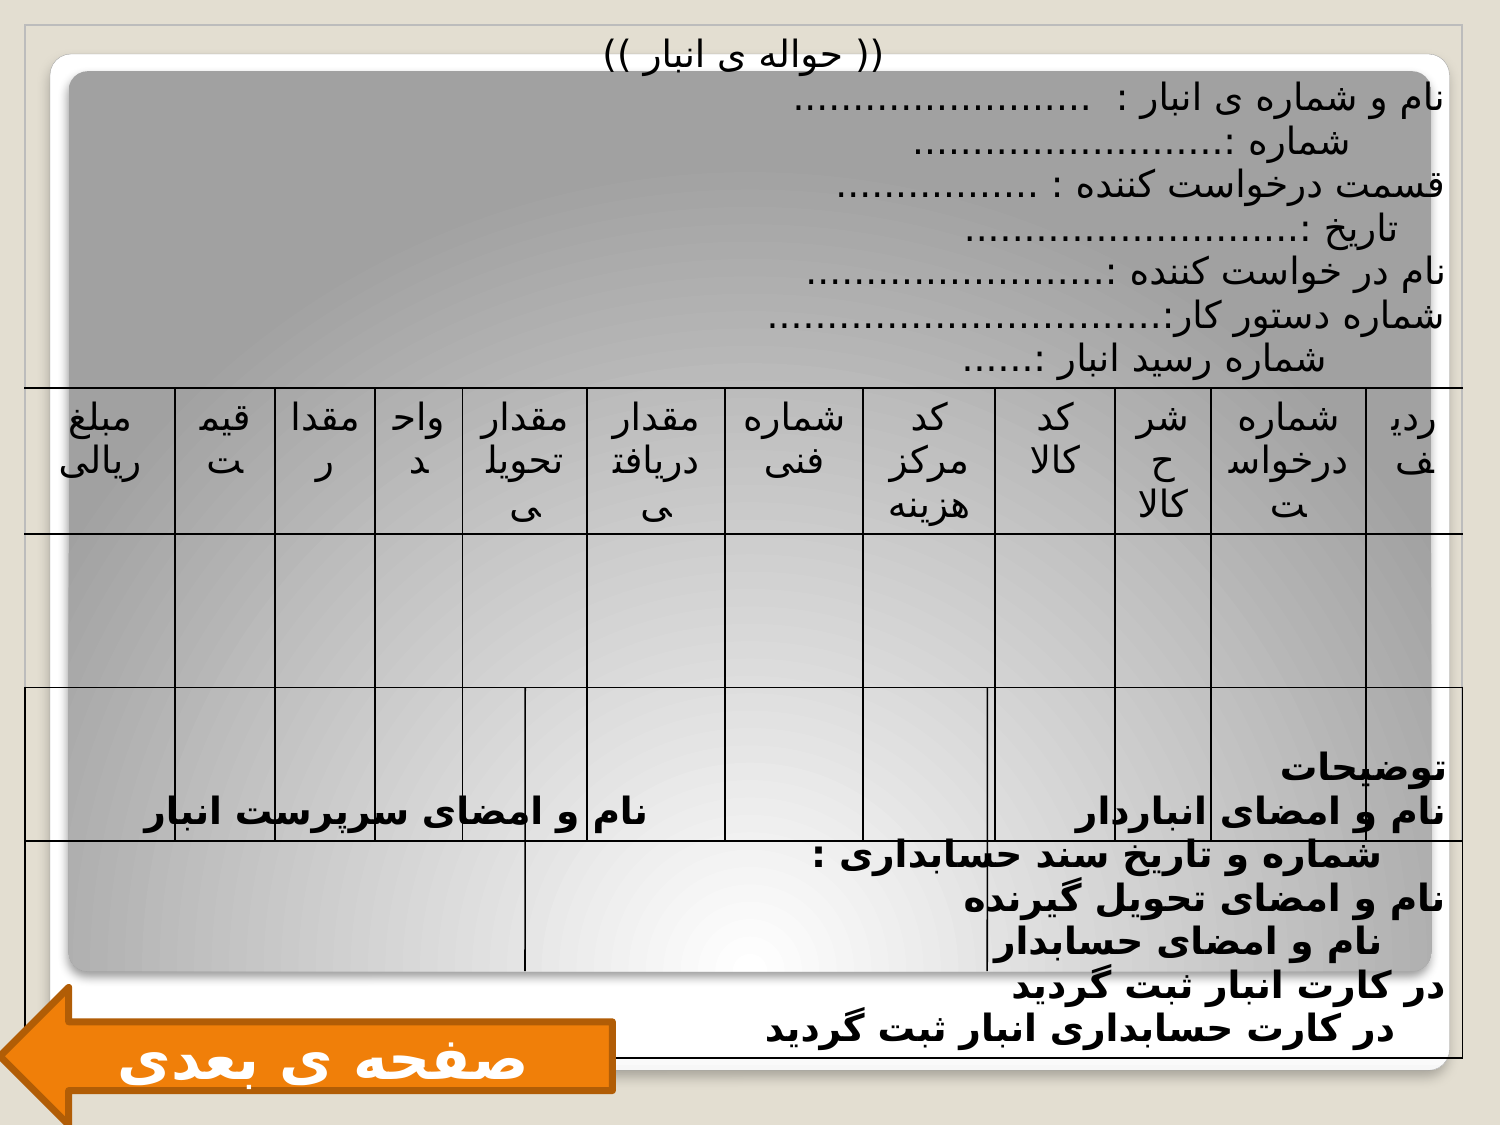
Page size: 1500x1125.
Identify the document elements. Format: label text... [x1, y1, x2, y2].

table_cell [864, 535, 994, 687]
table_cell کد کالا [996, 389, 1114, 533]
table_cell [1212, 535, 1365, 687]
table_cell [726, 535, 862, 687]
table_cell [463, 535, 586, 687]
text_box صفحه ی بعدی [0, 984, 616, 1125]
table_cell واحد [376, 389, 462, 533]
table_cell [176, 535, 274, 687]
table_cell قیمت [176, 389, 274, 533]
table_cell شماره فنی [726, 389, 862, 533]
table_header (( حواله ی انبار )) نام و شماره ی انبار : ......................... شماره :.......................... قسمت درخواست کننده : ................. تاریخ :............................ نام در خواست کننده :......................... شماره دستور کار:................................. شماره رسید انبار :...... [26, 26, 1461, 387]
table_cell [26, 535, 174, 687]
table_cell [376, 535, 462, 687]
table_cell مقدار دریافتی [588, 389, 724, 533]
table_cell مبلغ ریالی [26, 389, 174, 533]
table_cell [588, 535, 724, 687]
table_cell [996, 535, 1114, 687]
table_cell [1367, 535, 1461, 687]
table_cell شرح کالا [1116, 389, 1210, 533]
table_cell مقدار تحویلی [463, 389, 586, 533]
table_cell شماره درخواست [1212, 389, 1365, 533]
table_cell [276, 535, 374, 687]
table_cell مقدار [276, 389, 374, 533]
table_cell [1116, 535, 1210, 687]
table_cell ردیف [1367, 389, 1461, 533]
table_header توضیحات نام و امضای انباردار نام و امضای سرپرست انبار شماره و تاریخ سند حسابداری : نام و امضای تحویل گیرنده نام و امضای حسابدار در کارت انبار ثبت گردید در کارت حسابداری انبار ثبت گردید [26, 688, 1462, 1057]
table_cell کد مرکز هزینه [864, 389, 994, 533]
